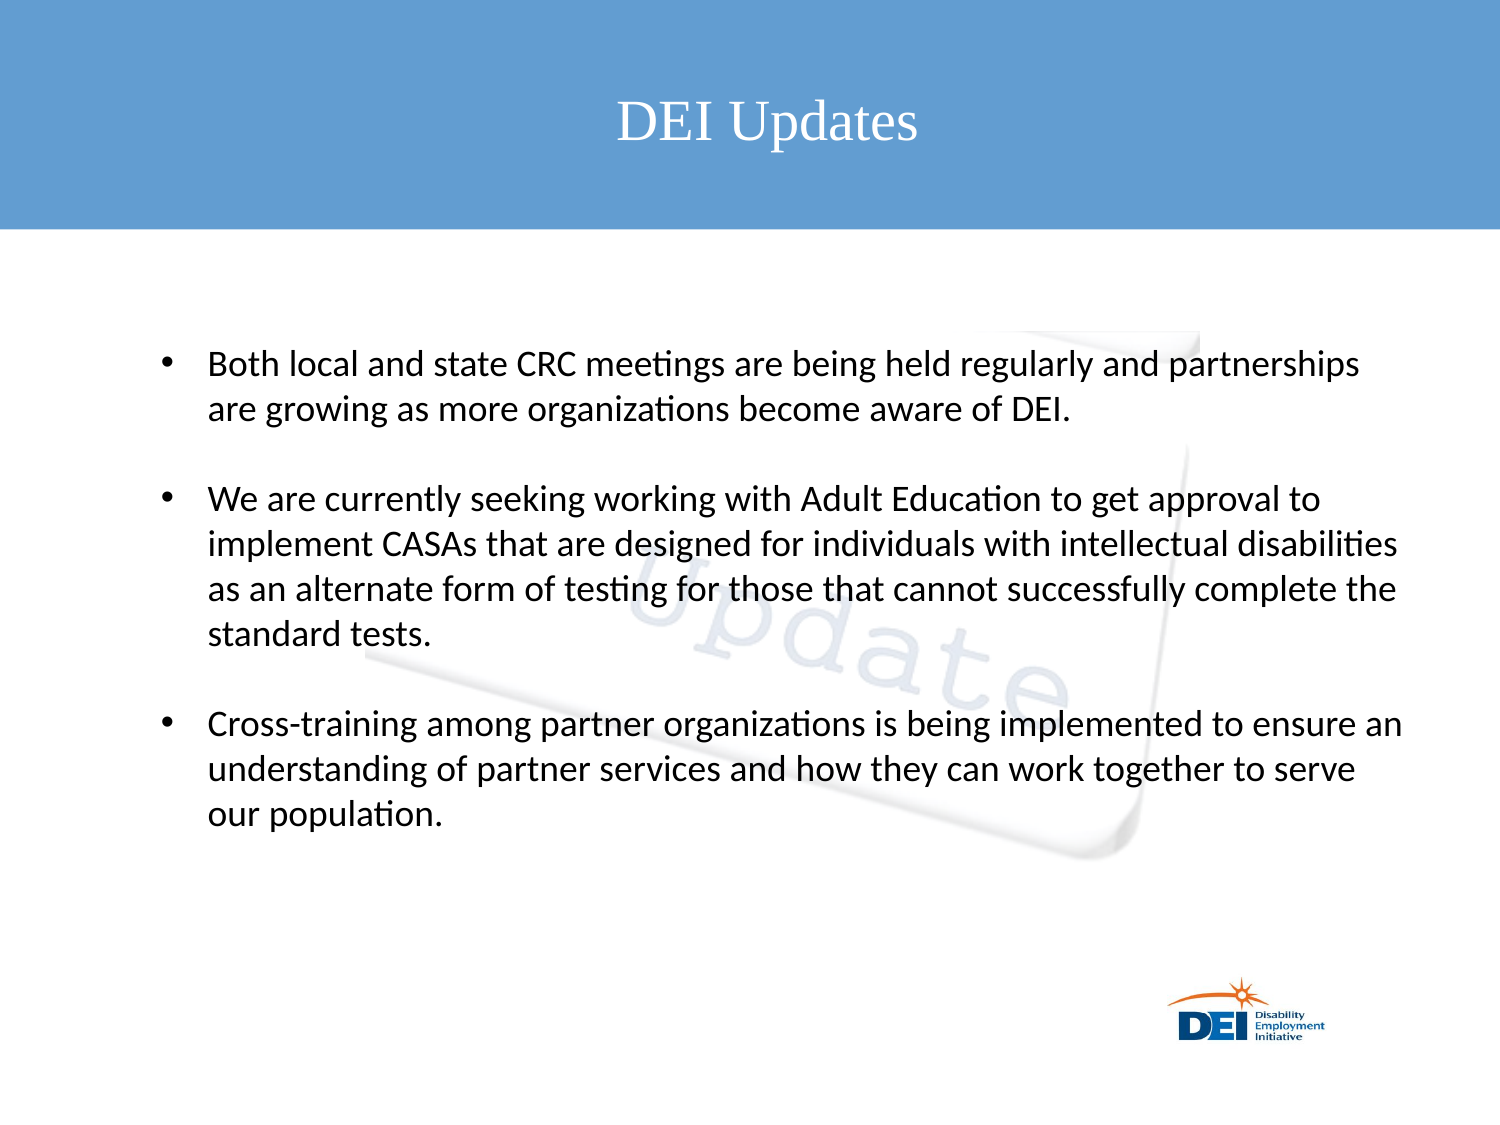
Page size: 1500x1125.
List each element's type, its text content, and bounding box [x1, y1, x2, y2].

picture [1167, 968, 1333, 1057]
text_box DEI Updates [146, 74, 1391, 159]
picture [365, 331, 1200, 871]
text_box Both local and state CRC meetings are being held regularly and partnerships are growing as more organizations become aware of DEI. We are currently seeking working with Adult Education to get approval to implement CASAs that are designed for individuals with intellectual disabilities as an alternate form of testing for those that cannot successfully complete the standard tests. Cross-training among partner organizations is being implemented to ensure an understanding of partner services and how they can work together to serve our population. [146, 331, 1420, 907]
